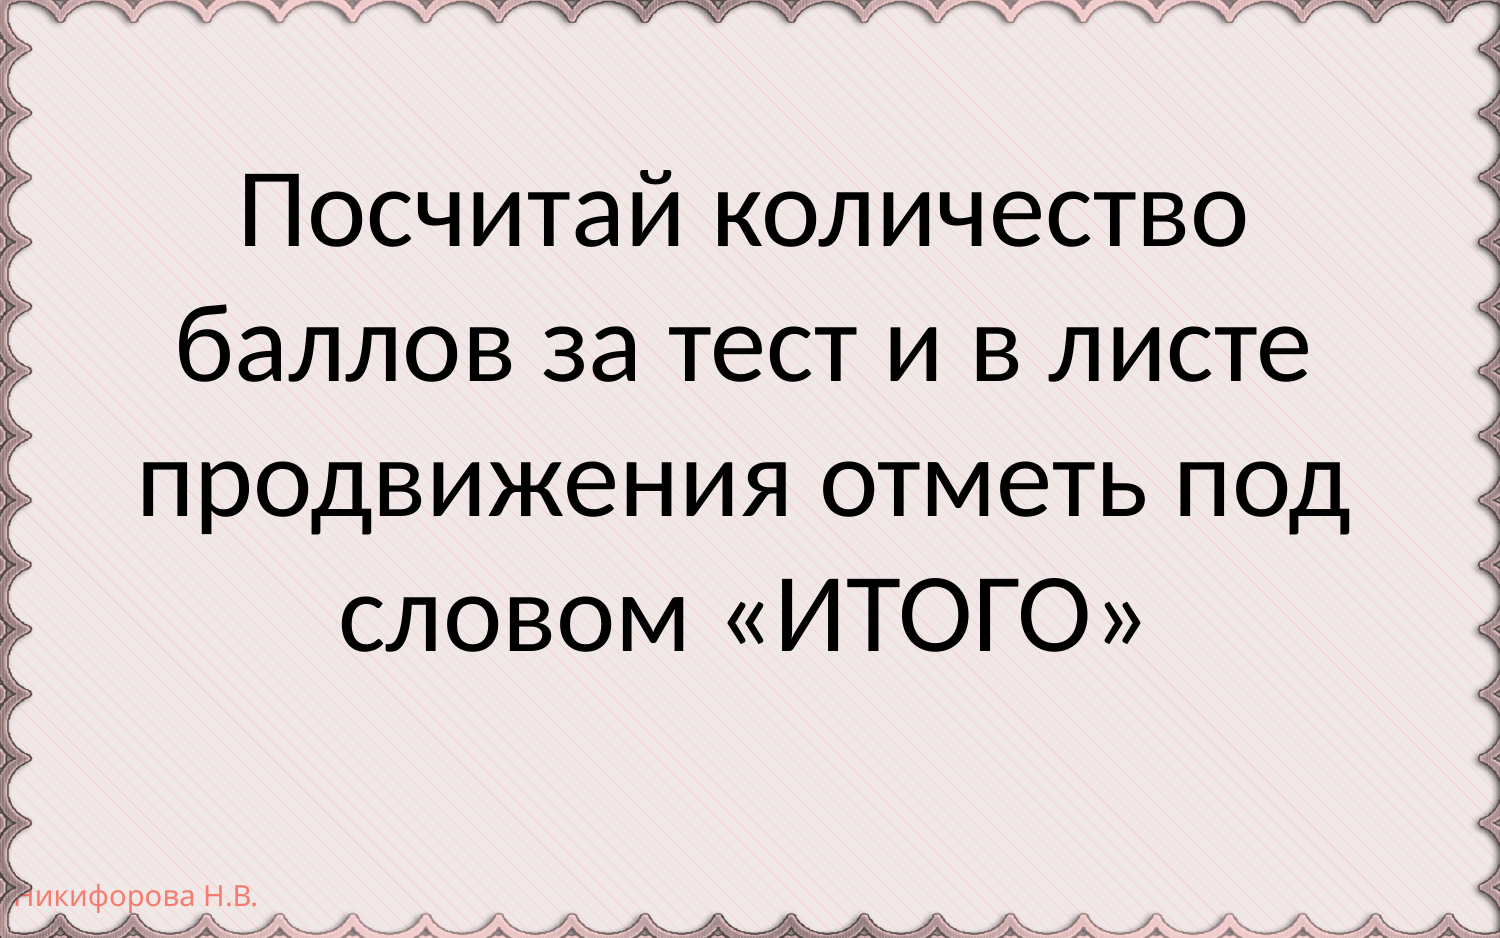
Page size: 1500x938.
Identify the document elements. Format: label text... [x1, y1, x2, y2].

text_box Посчитай количество баллов за тест и в листе продвижения отметь под словом «ИТОГО» [41, 126, 1447, 682]
